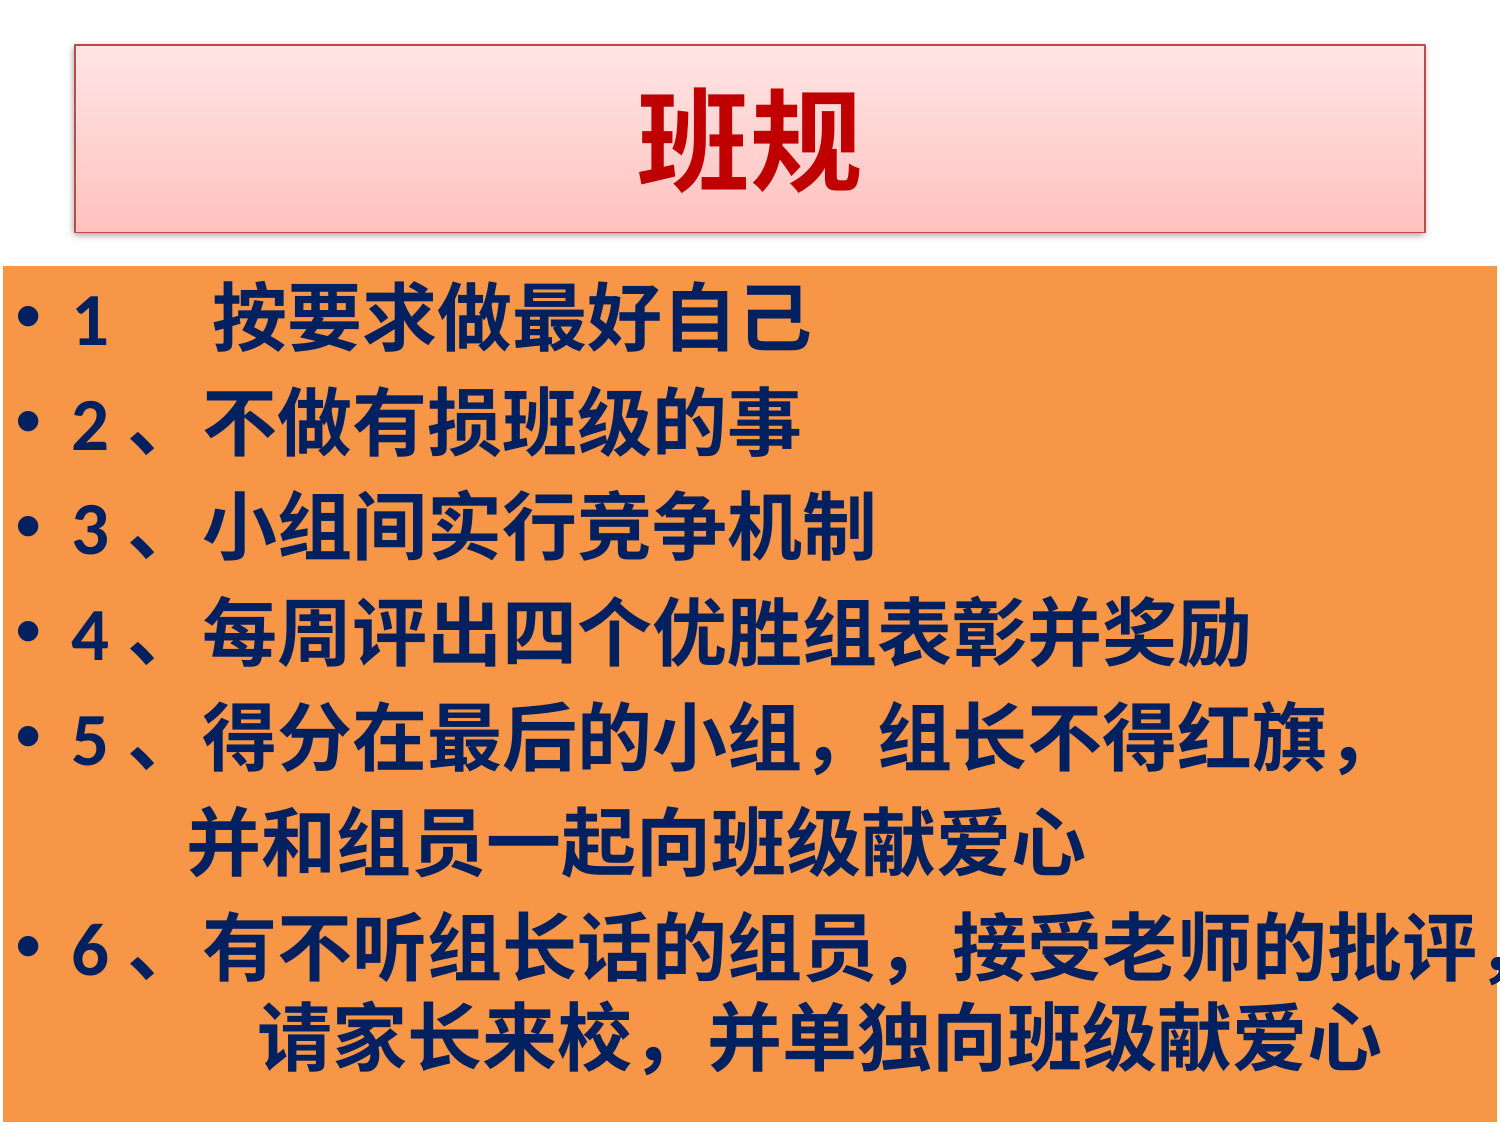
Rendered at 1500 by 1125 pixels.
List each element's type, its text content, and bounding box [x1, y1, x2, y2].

title 班规 [74, 44, 1426, 233]
list 1 按要求做最好自己 2、不做有损班级的事 3、小组间实行竞争机制 4、每周评出四个优胜组表彰并奖励 5、得分在最后的小组，组长不得红旗， 并和组员一起向班级献爱心 6、有不听组长话的组员，接受老师的批评， 请家长来校，并单独向班级献爱心 [0, 259, 1500, 1125]
